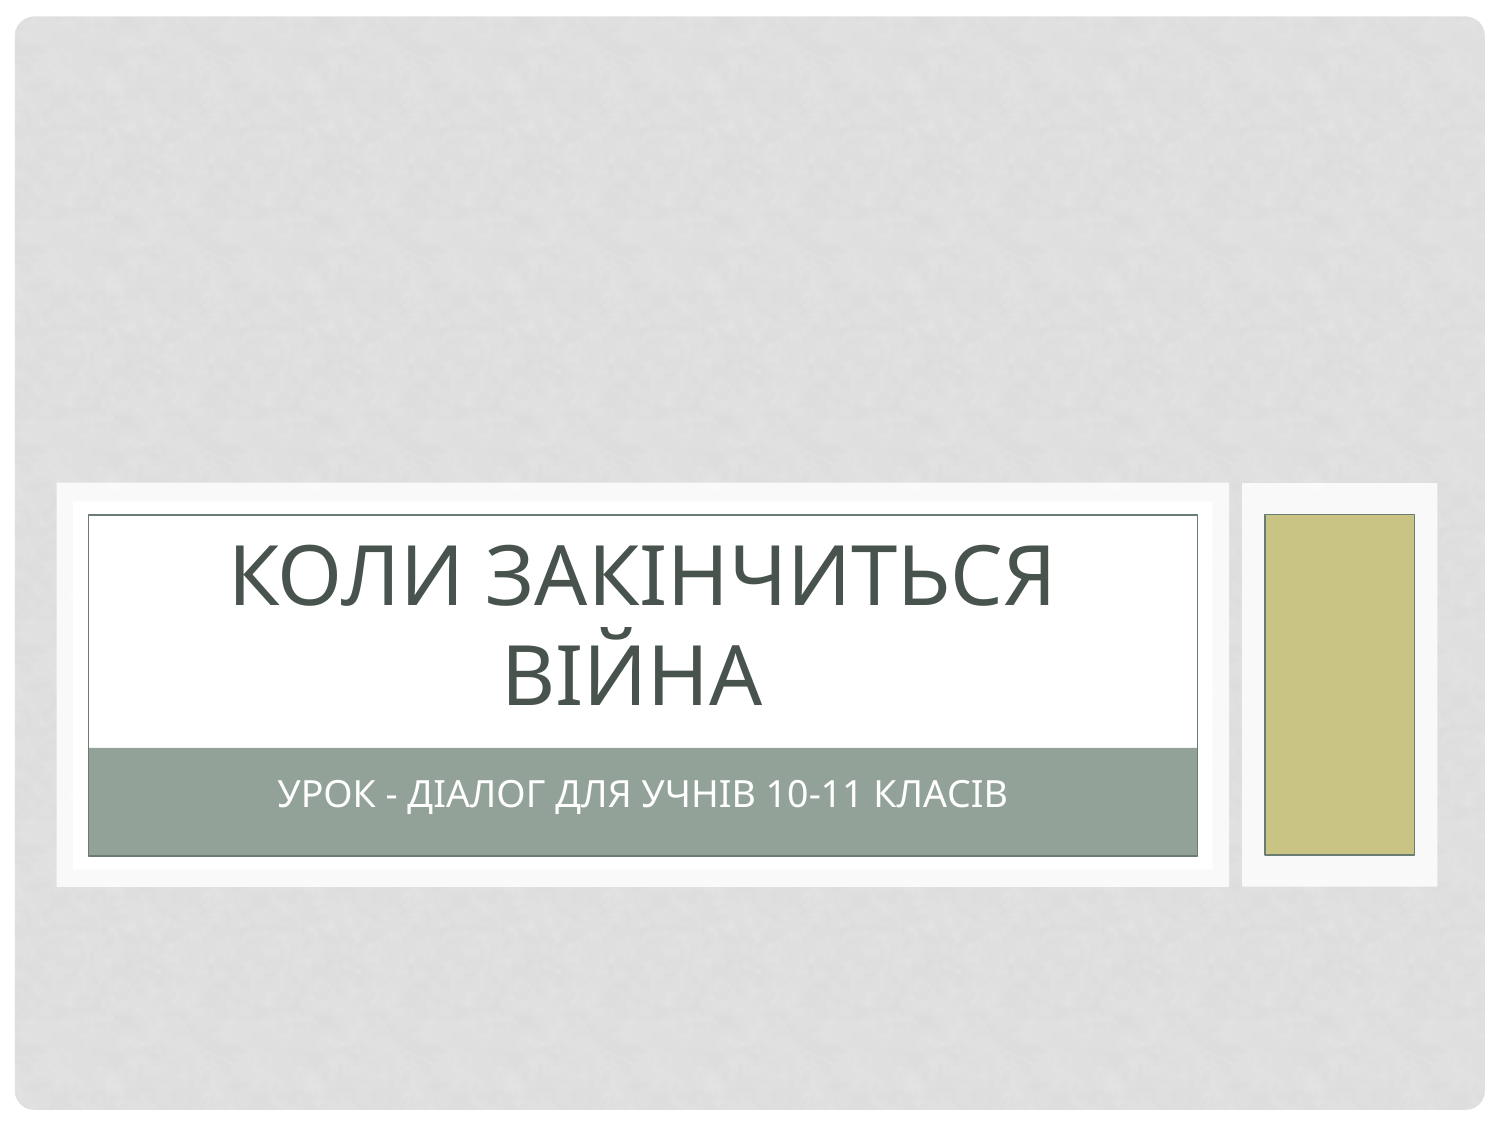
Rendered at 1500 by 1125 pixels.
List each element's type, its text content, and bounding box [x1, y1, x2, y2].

subtitle УРОК - ДІАЛОГ ДЛЯ УЧНІВ 10-11 КЛАСІВ [105, 762, 1181, 838]
picture [14, 16, 1485, 1110]
title КОЛИ ЗАКІНЧИТЬСЯ ВІЙНА [99, 529, 1187, 730]
